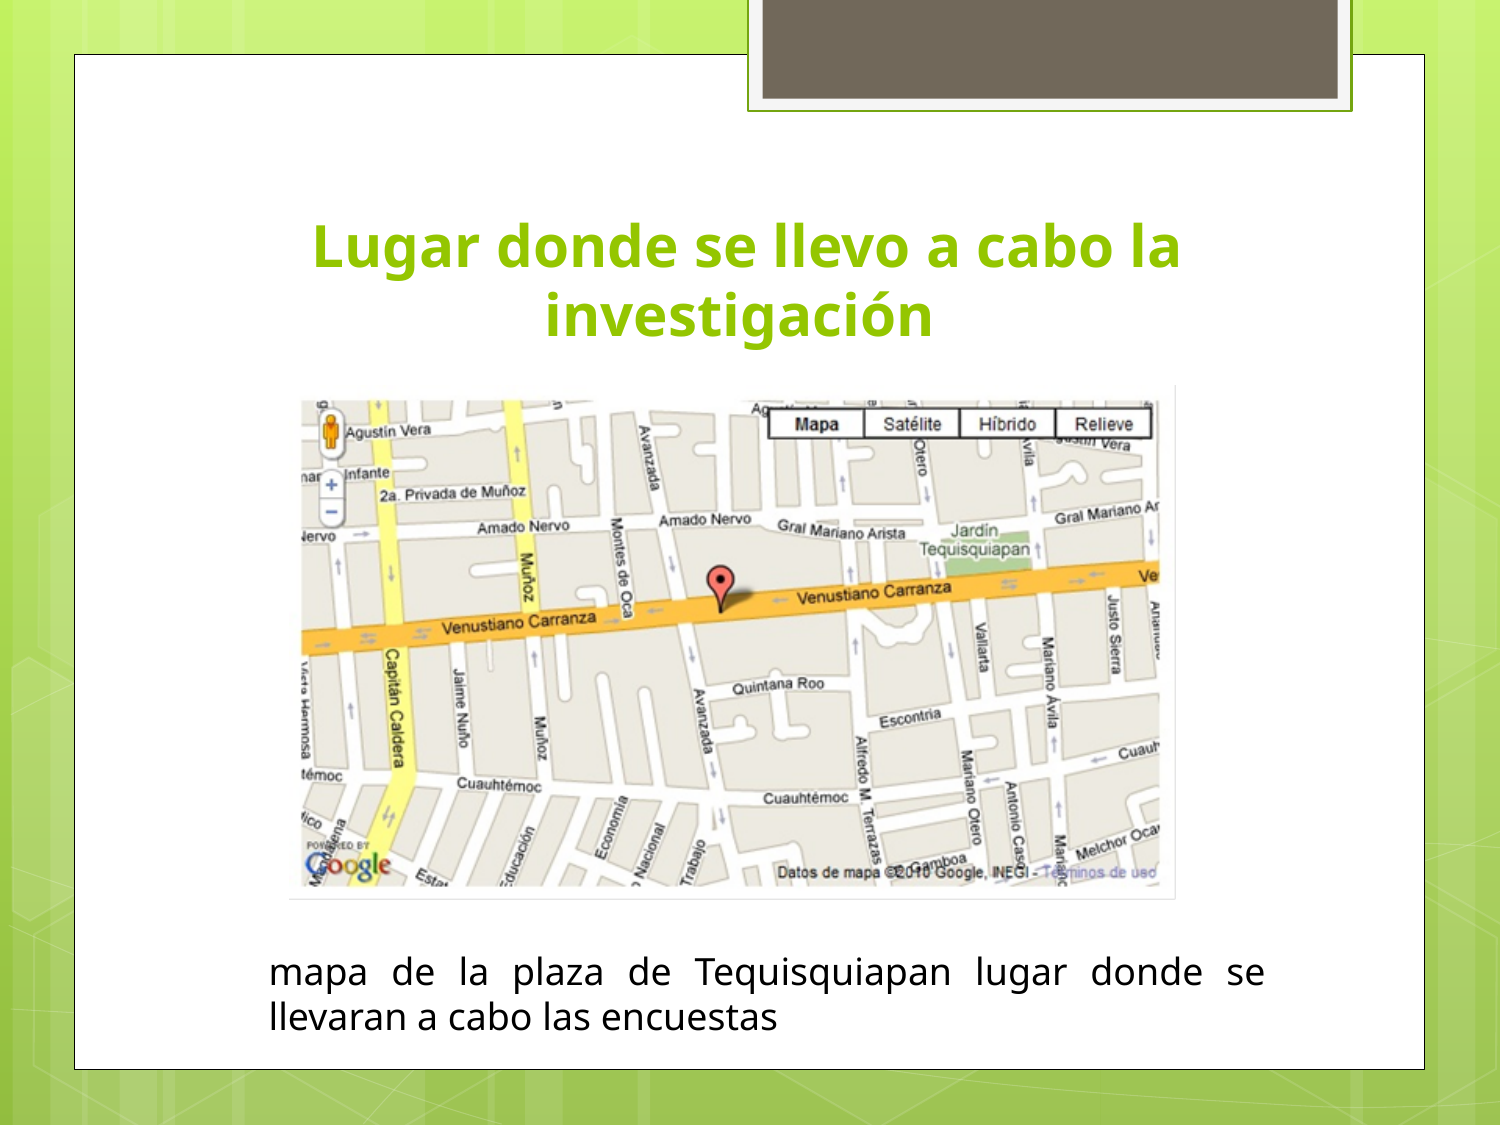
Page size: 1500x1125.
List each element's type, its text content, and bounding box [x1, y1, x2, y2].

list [288, 385, 1177, 902]
title Lugar donde se llevo a cabo la investigación [171, 168, 1324, 357]
text_box mapa de la plaza de Tequisquiapan lugar donde se llevaran a cabo las encuestas [253, 940, 1282, 1046]
